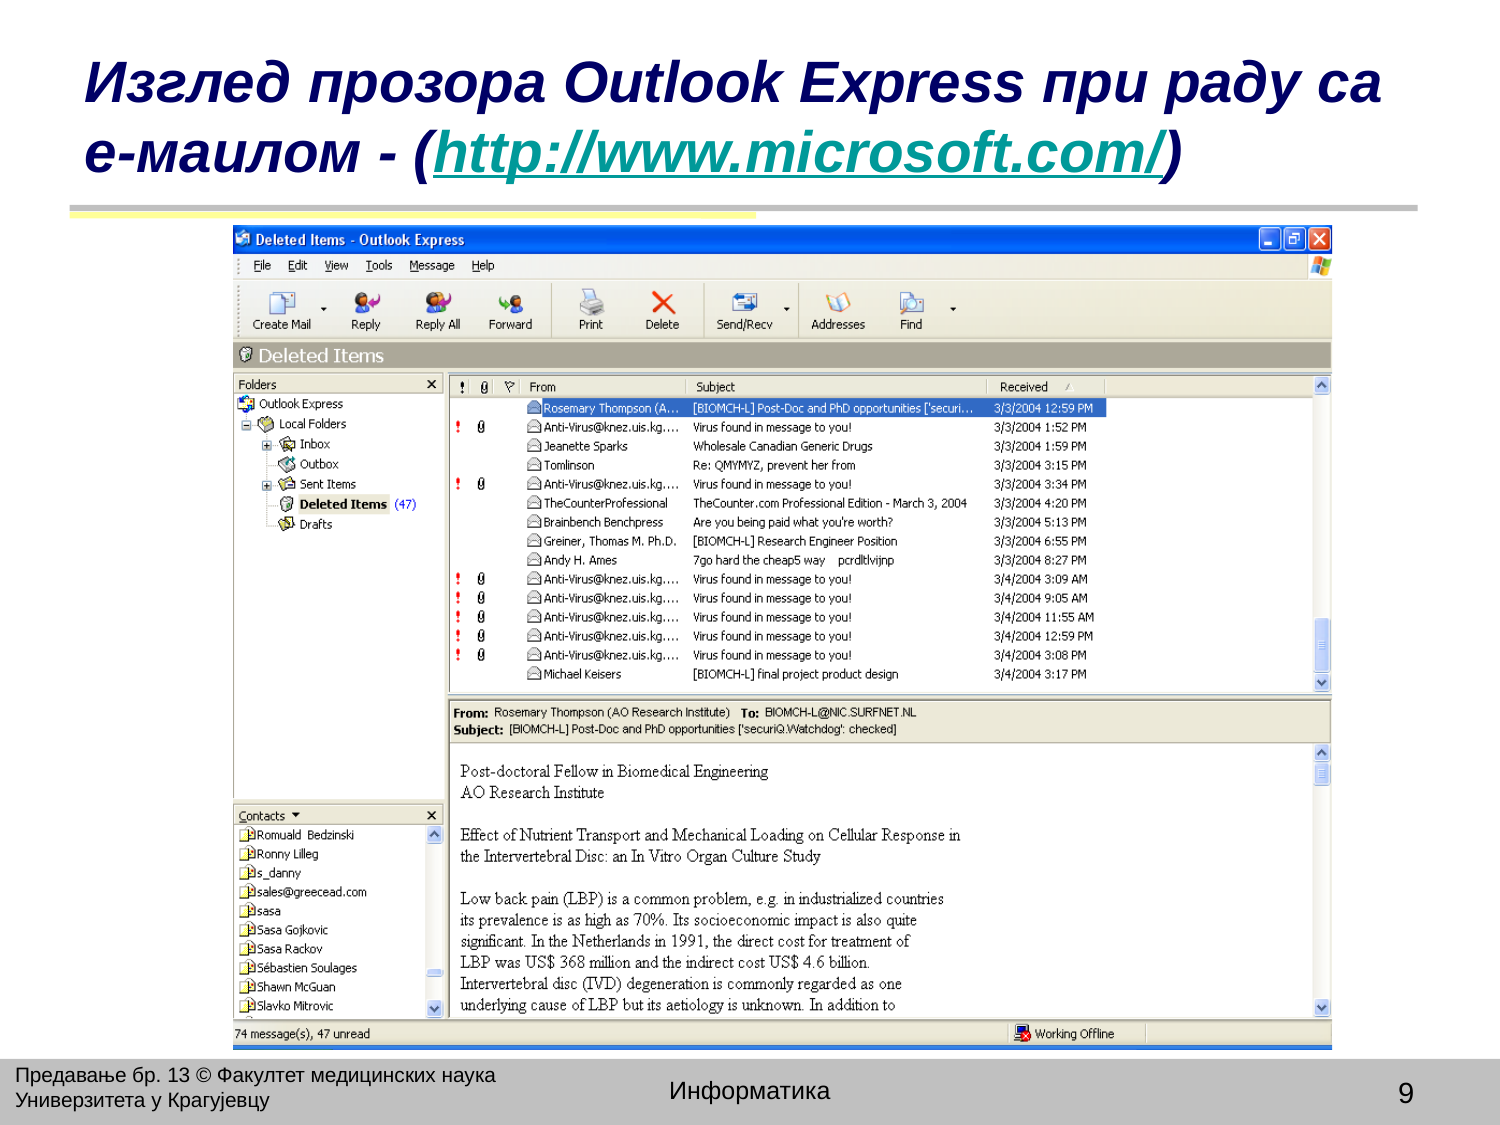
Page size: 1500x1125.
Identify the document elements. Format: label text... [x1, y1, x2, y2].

title Изглед прозора Outlook Express при раду са е-маилом - (http://www.microsoft.com/) [69, 19, 1426, 208]
footer Информатика [512, 1066, 988, 1125]
slide_number 9 [1079, 1066, 1430, 1125]
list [232, 225, 1333, 1051]
slide_number Предавање бр. 13 © Факултет медицинских наука Универзитета у Крагујевцу [0, 1053, 617, 1108]
